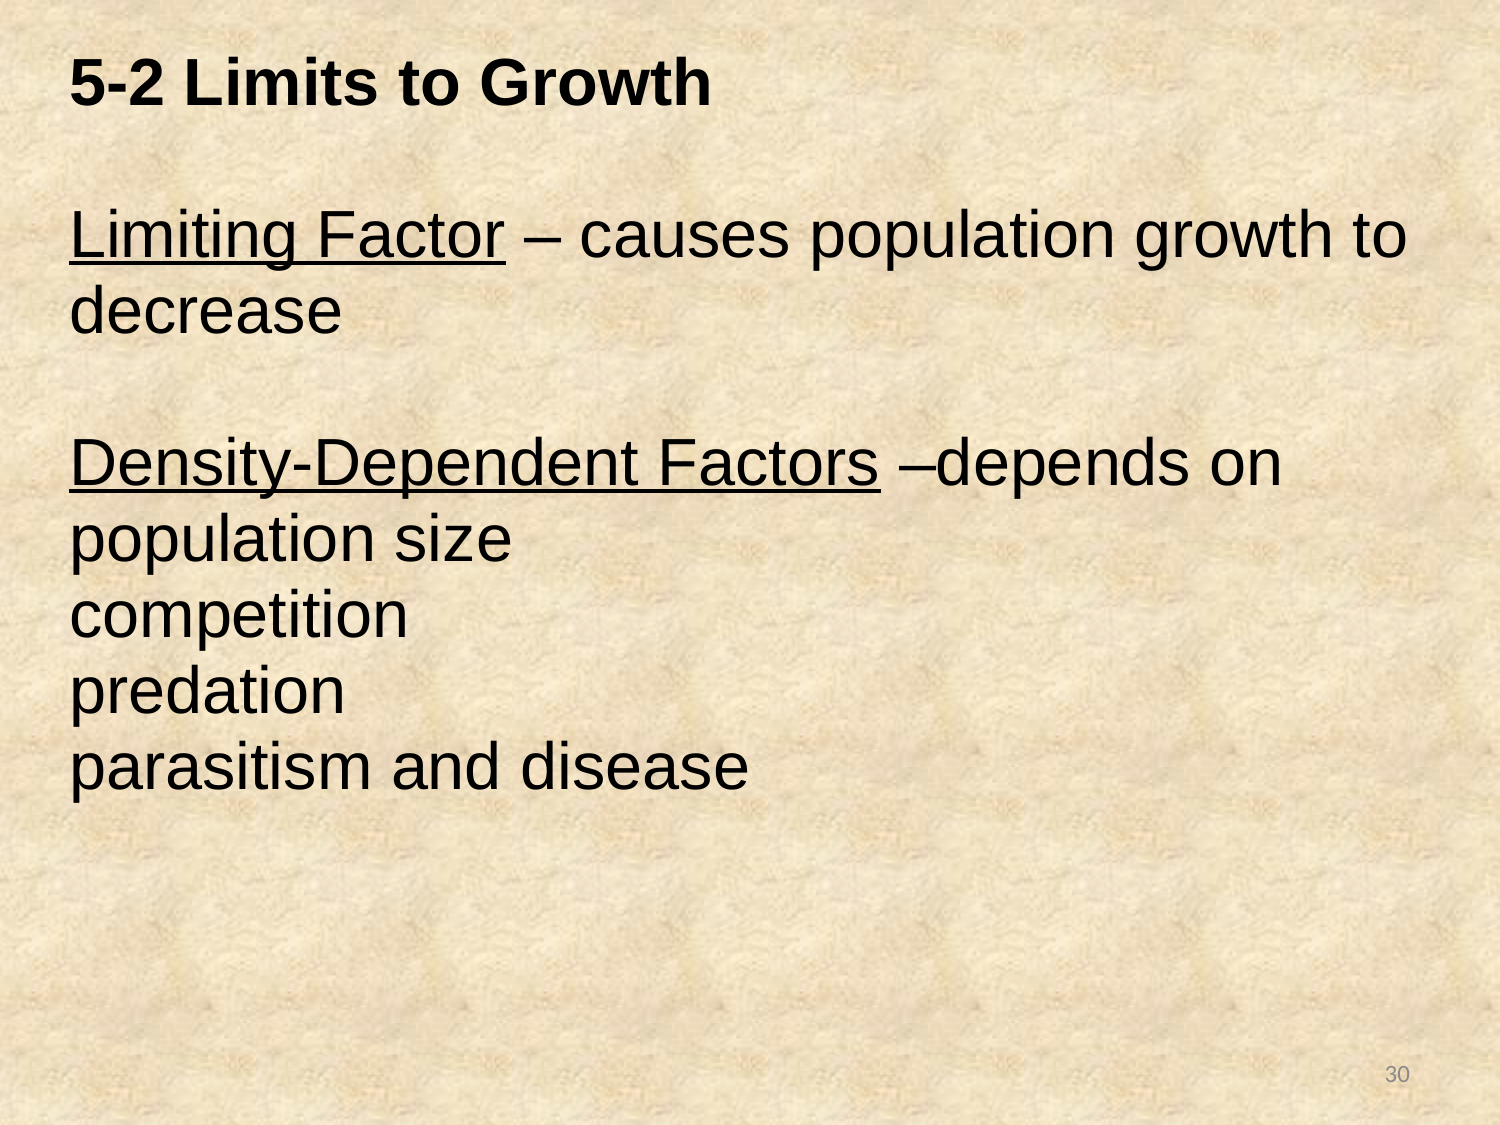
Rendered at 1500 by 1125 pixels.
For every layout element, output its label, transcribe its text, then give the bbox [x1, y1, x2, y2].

slide_number 30 [1074, 1042, 1425, 1103]
text_box 5-2 Limits to Growth Limiting Factor – causes population growth to decrease Density-Dependent Factors –depends on population size competition predation parasitism and disease [69, 44, 1431, 805]
